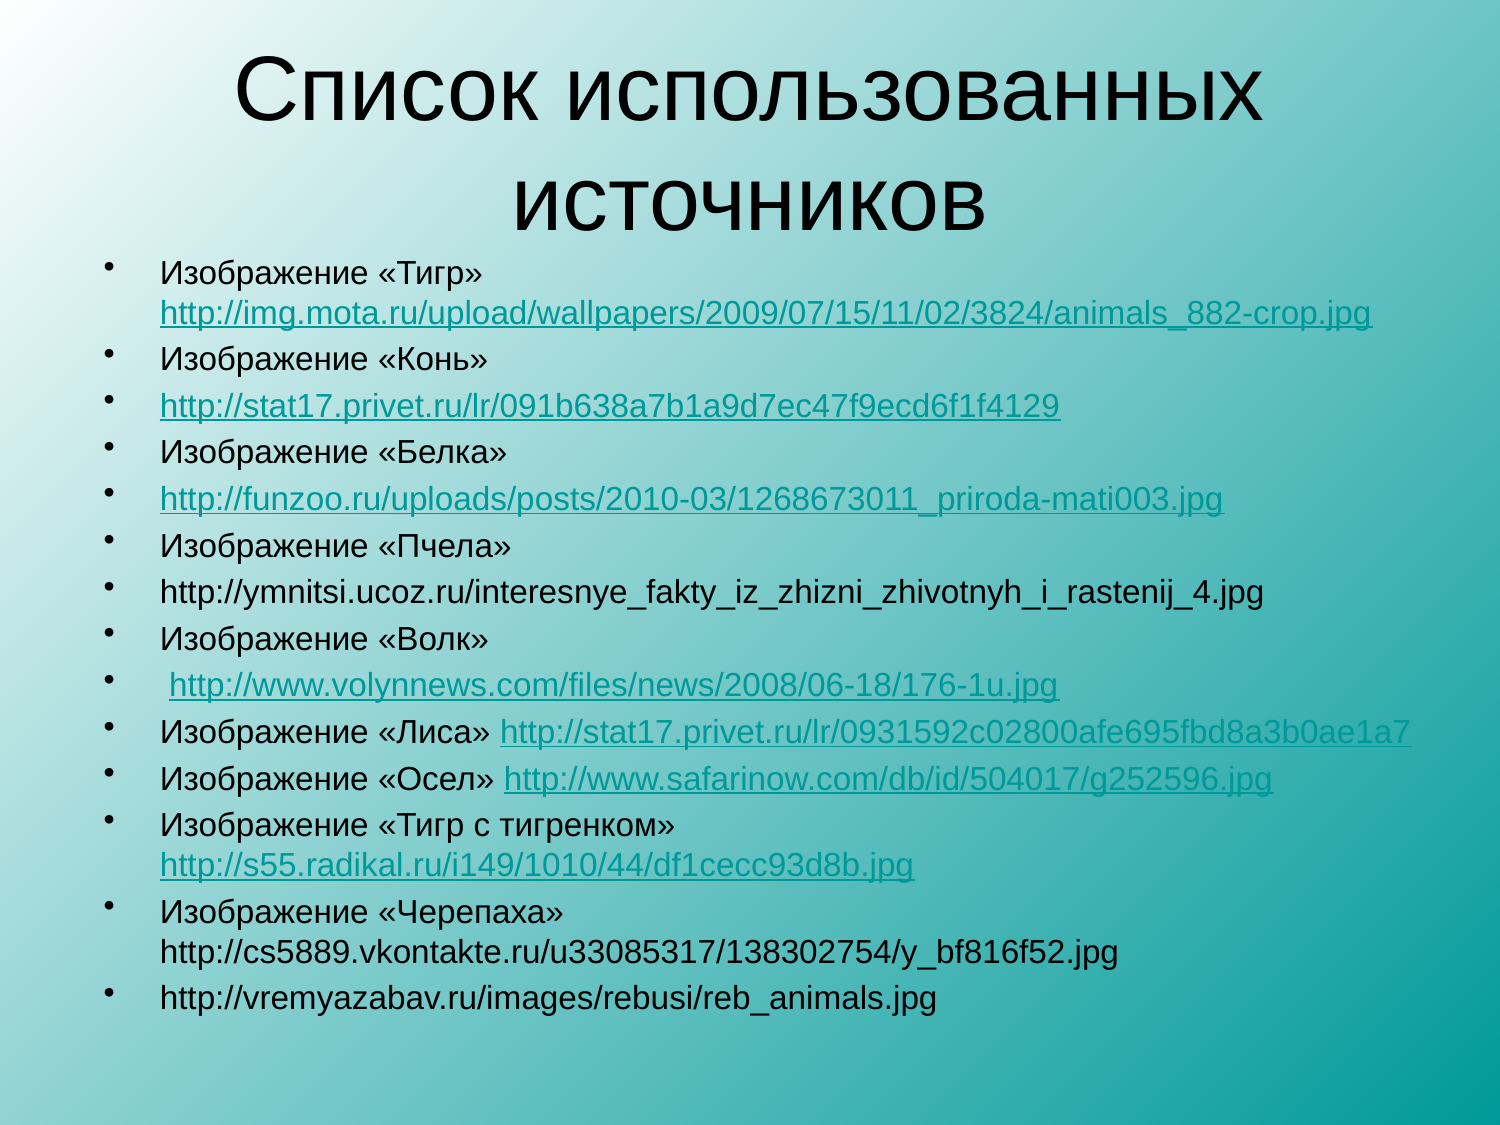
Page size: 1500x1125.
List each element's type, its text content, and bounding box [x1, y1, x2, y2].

title Список использованных источников [74, 44, 1426, 233]
list Изображение «Тигр» http://img.mota.ru/upload/wallpapers/2009/07/15/11/02/3824/animals_882-crop.jpg Изображение «Конь» http://stat17.privet.ru/lr/091b638a7b1a9d7ec47f9ecd6f1f4129 Изображение «Белка» http://funzoo.ru/uploads/posts/2010-03/1268673011_priroda-mati003.jpg Изображение «Пчела» http://ymnitsi.ucoz.ru/interesnye_fakty_iz_zhizni_zhivotnyh_i_rastenij_4.jpg Изображение «Волк» http://www.volynnews.com/files/news/2008/06-18/176-1u.jpg Изображение «Лиса» http://stat17.privet.ru/lr/0931592c02800afe695fbd8a3b0ae1a7 Изображение «Осел» http://www.safarinow.com/db/id/504017/g252596.jpg Изображение «Тигр с тигренком» http://s55.radikal.ru/i149/1010/44/df1cecc93d8b.jpg Изображение «Черепаха» http://cs5889.vkontakte.ru/u33085317/138302754/y_bf816f52.jpg http://vremyazabav.ru/images/rebusi/reb_animals.jpg [88, 243, 1439, 1053]
